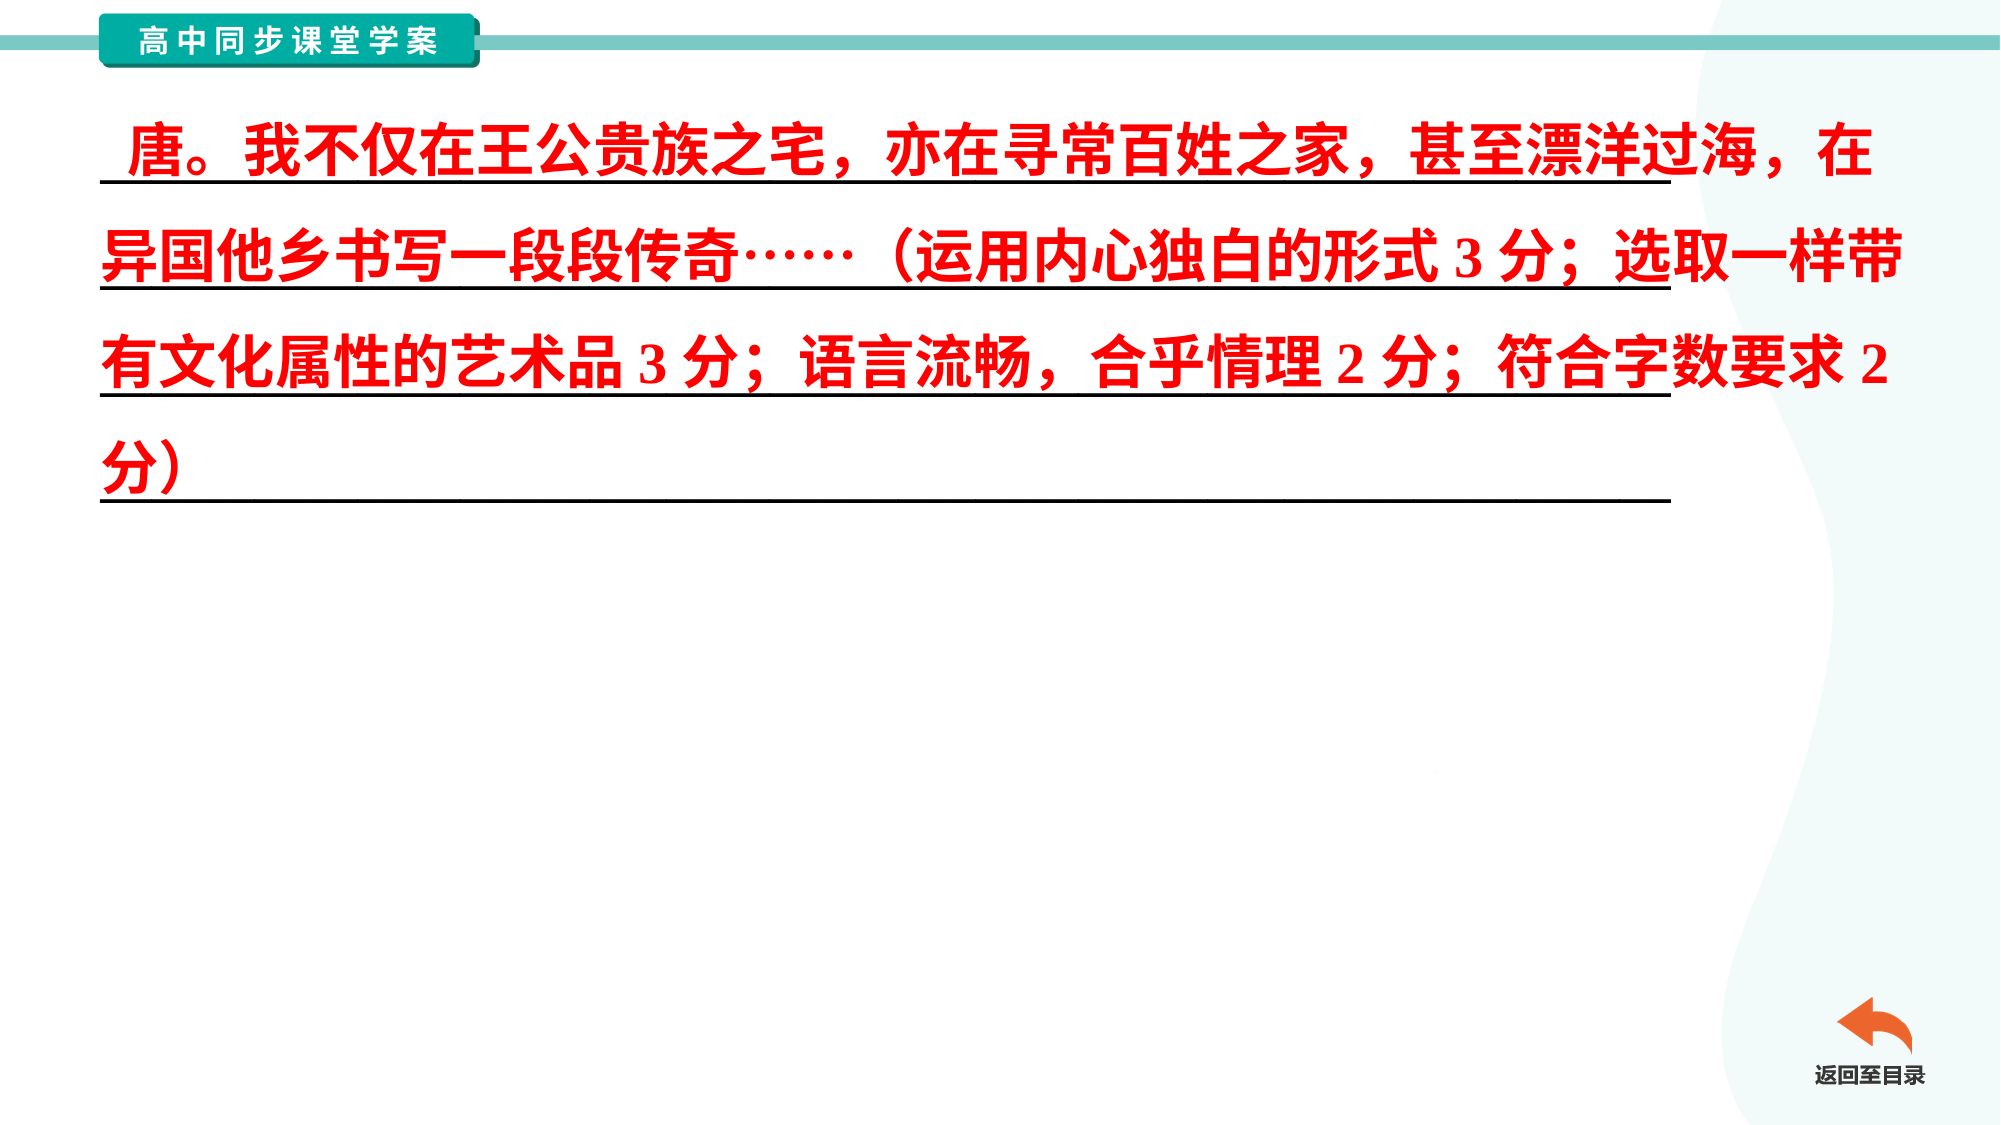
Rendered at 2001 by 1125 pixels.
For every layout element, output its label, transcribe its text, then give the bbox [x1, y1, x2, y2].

text_box 唐。我不仅在王公贵族之宅，亦在寻常百姓之家，甚至漂洋过海，在 异国他乡书写一段段传奇……（运用内心独白的形式3分；选取一样带 有文化属性的艺术品3分；语言流畅，合乎情理2分；符合字数要求2 分） [100, 76, 1899, 502]
text_box _____________________________________________________________ _____________________________________________________________ _____________________________________________________________ _____________________________________________________________ [100, 502, 1899, 506]
picture [0, 0, 2000, 1125]
